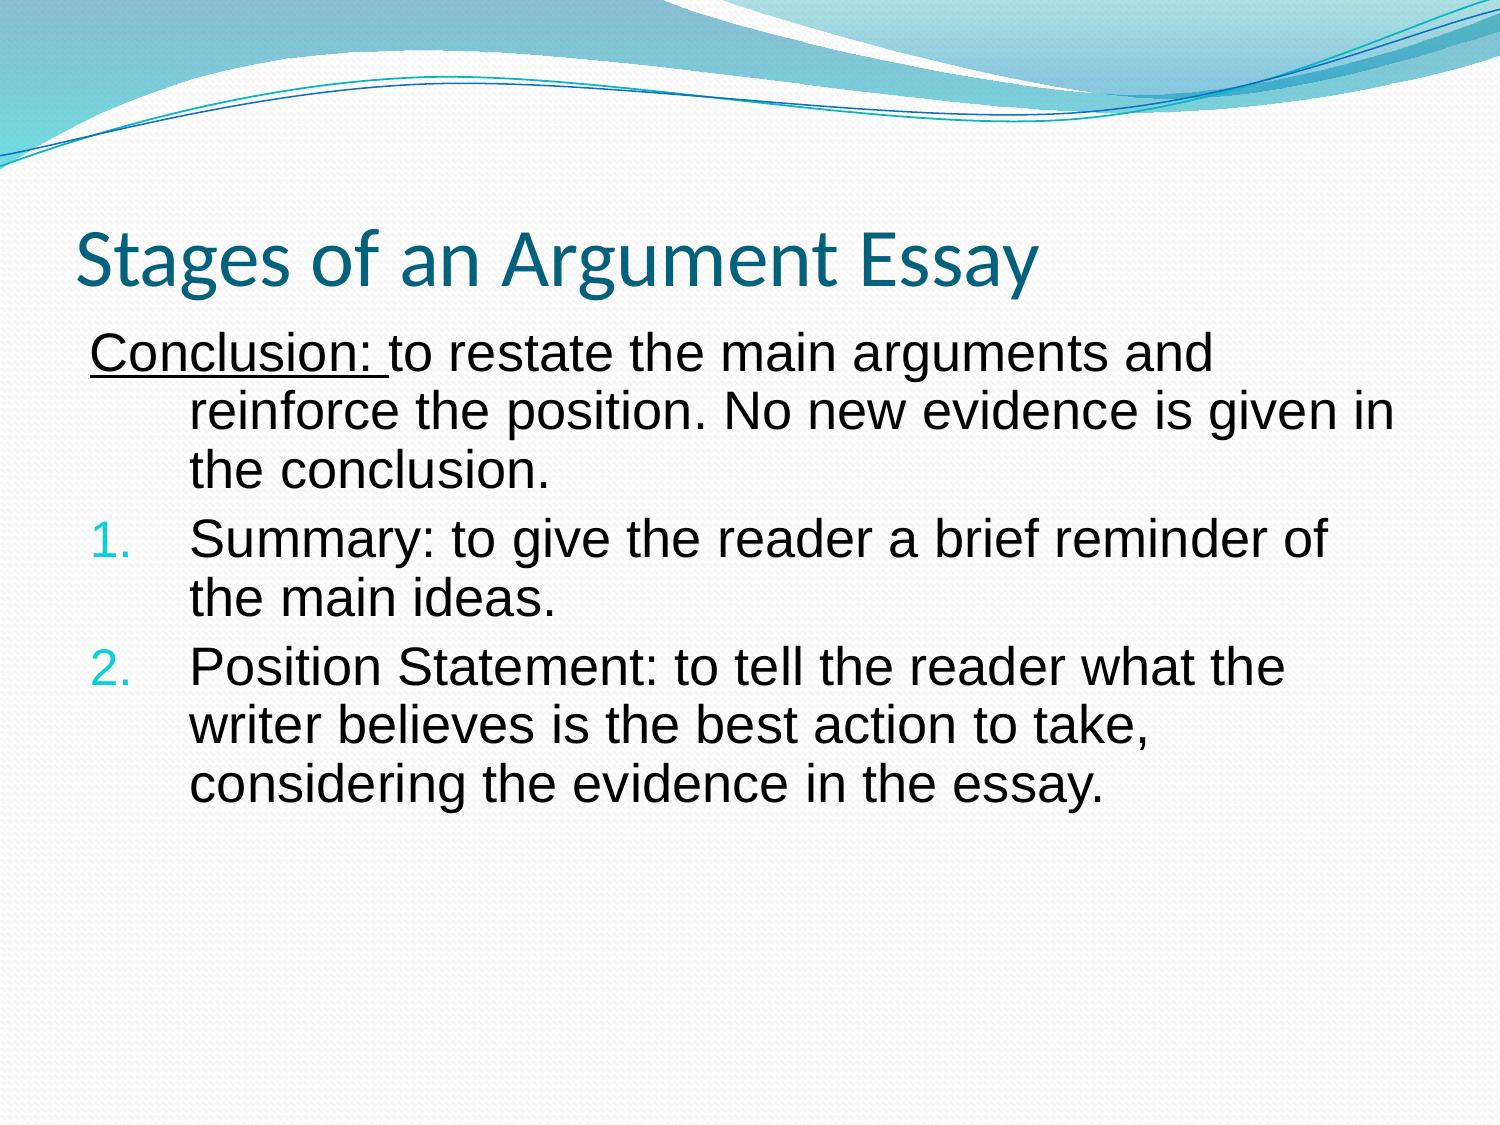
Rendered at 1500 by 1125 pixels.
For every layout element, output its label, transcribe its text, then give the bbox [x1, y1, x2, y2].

title Stages of an Argument Essay [75, 115, 1425, 303]
list Conclusion: to restate the main arguments and reinforce the position. No new evidence is given in the conclusion. Summary: to give the reader a brief reminder of the main ideas. Position Statement: to tell the reader what the writer believes is the best action to take, considering the evidence in the essay. [75, 317, 1425, 1038]
